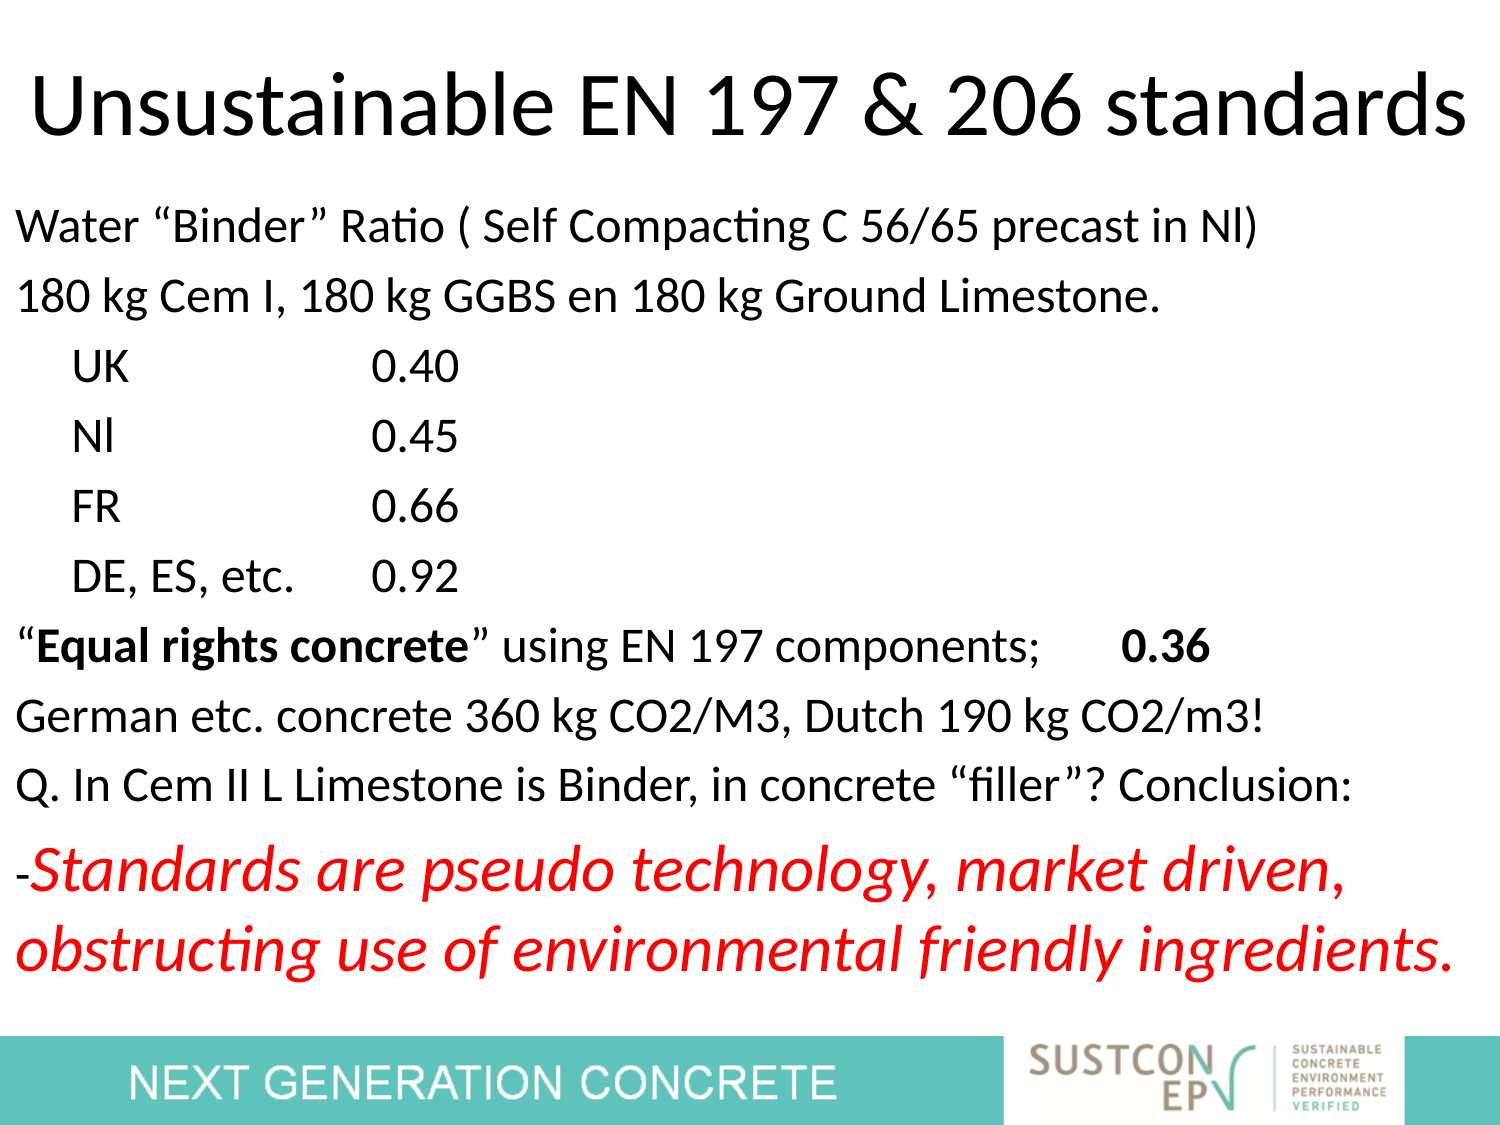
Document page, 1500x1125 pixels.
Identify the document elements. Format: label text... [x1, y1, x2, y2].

picture [0, 1036, 1500, 1125]
title Unsustainable EN 197 & 206 standards [0, 24, 1500, 173]
list Water “Binder” Ratio ( Self Compacting C 56/65 precast in Nl) 180 kg Cem I, 180 kg GGBS en 180 kg Ground Limestone. UK 0.40 Nl 0.45 FR 0.66 DE, ES, etc. 0.92 “Equal rights concrete” using EN 197 components; 0.36 German etc. concrete 360 kg CO2/M3, Dutch 190 kg CO2/m3! Q. In Cem II L Limestone is Binder, in concrete “filler”? Conclusion: -Standards are pseudo technology, market driven, obstructing use of environmental friendly ingredients. [0, 184, 1500, 1035]
